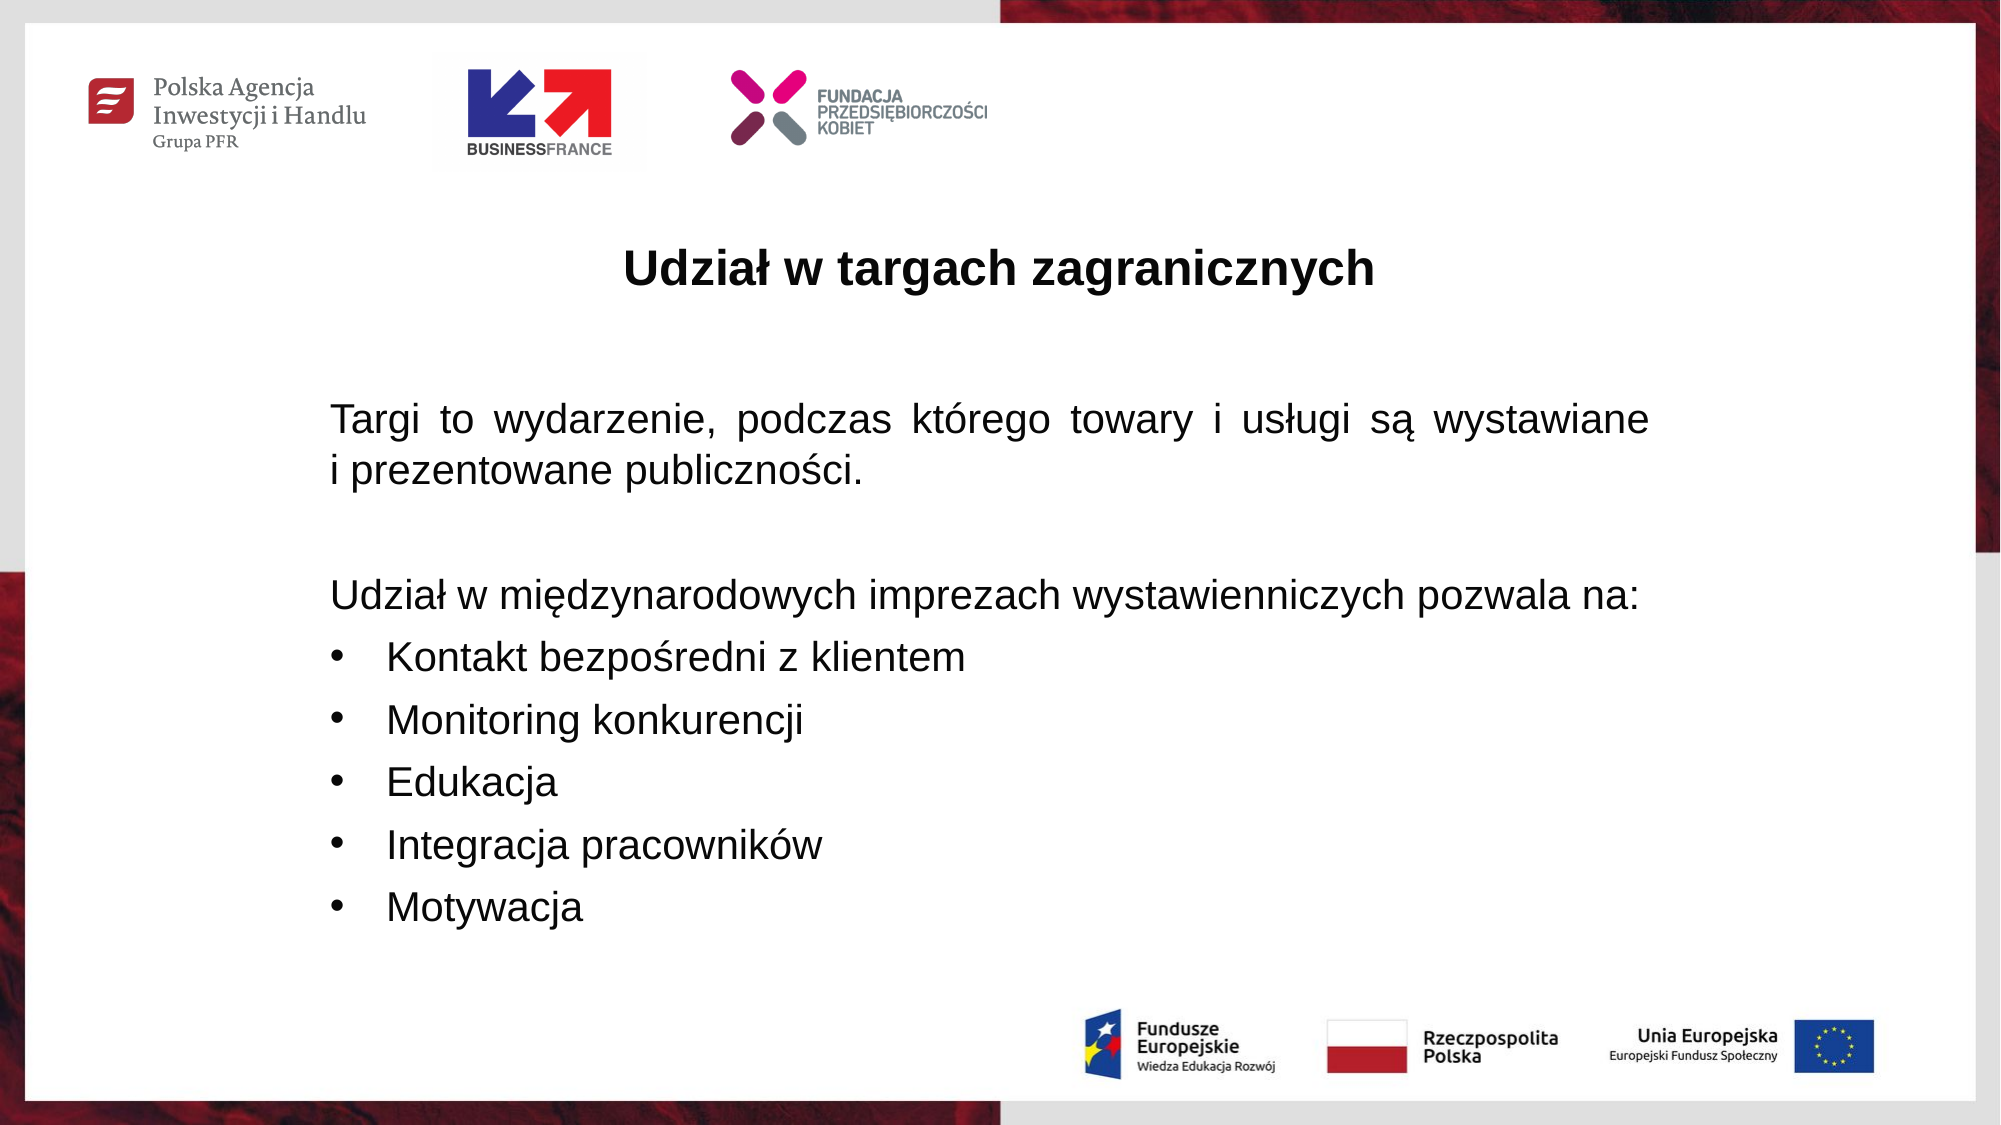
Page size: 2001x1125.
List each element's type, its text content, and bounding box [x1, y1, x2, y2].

text_box Udział w targach zagranicznych [453, 231, 1547, 300]
text_box Targi to wydarzenie, podczas którego towary i usługi są wystawiane i prezentowane publiczności. Udział w międzynarodowych imprezach wystawienniczych pozwala na: Kontakt bezpośredni z klientem Monitoring konkurencji Edukacja Integracja pracowników Motywacja [325, 388, 1675, 997]
picture [0, 0, 2001, 1125]
